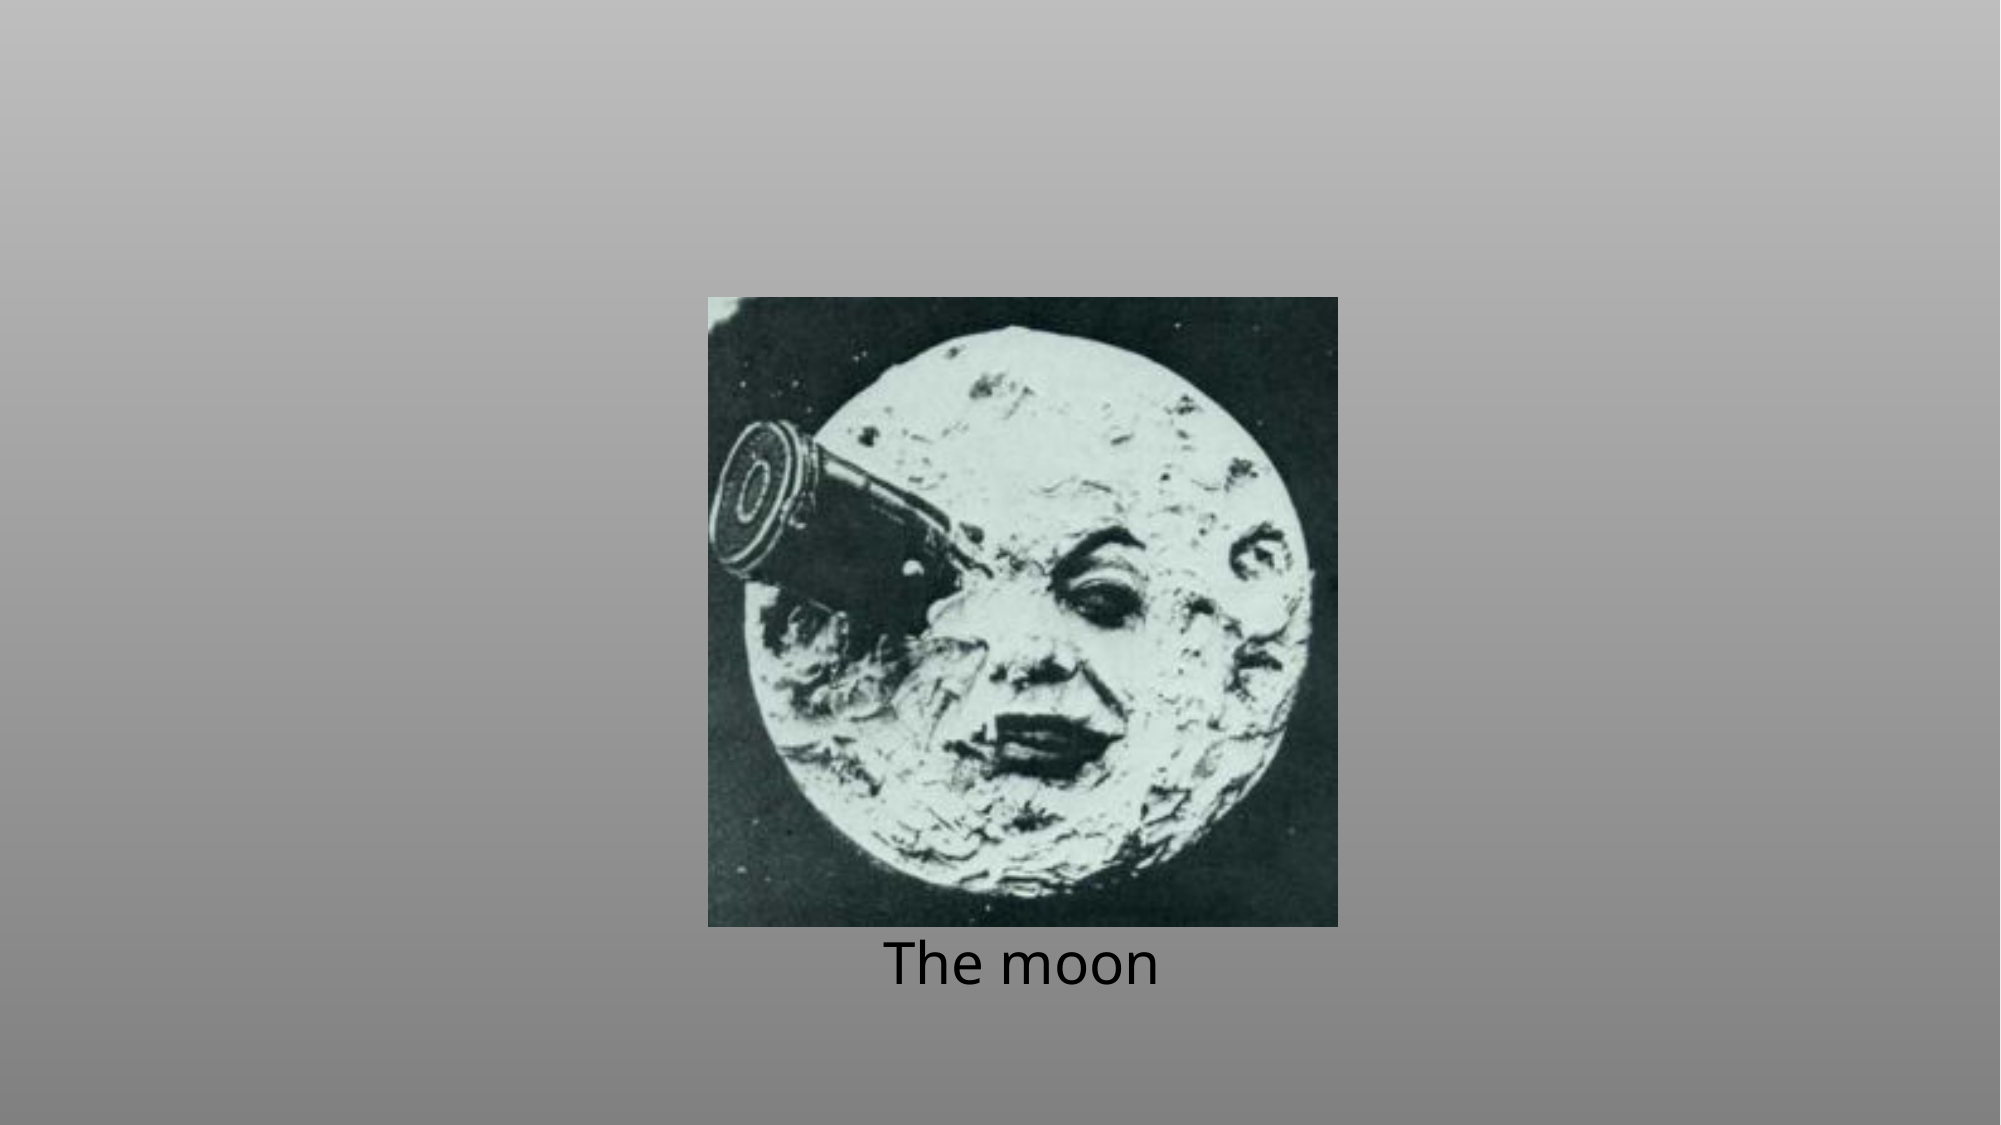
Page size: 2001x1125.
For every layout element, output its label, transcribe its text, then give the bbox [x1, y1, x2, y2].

picture [0, 0, 2001, 1125]
list The moon [183, 927, 1861, 1011]
